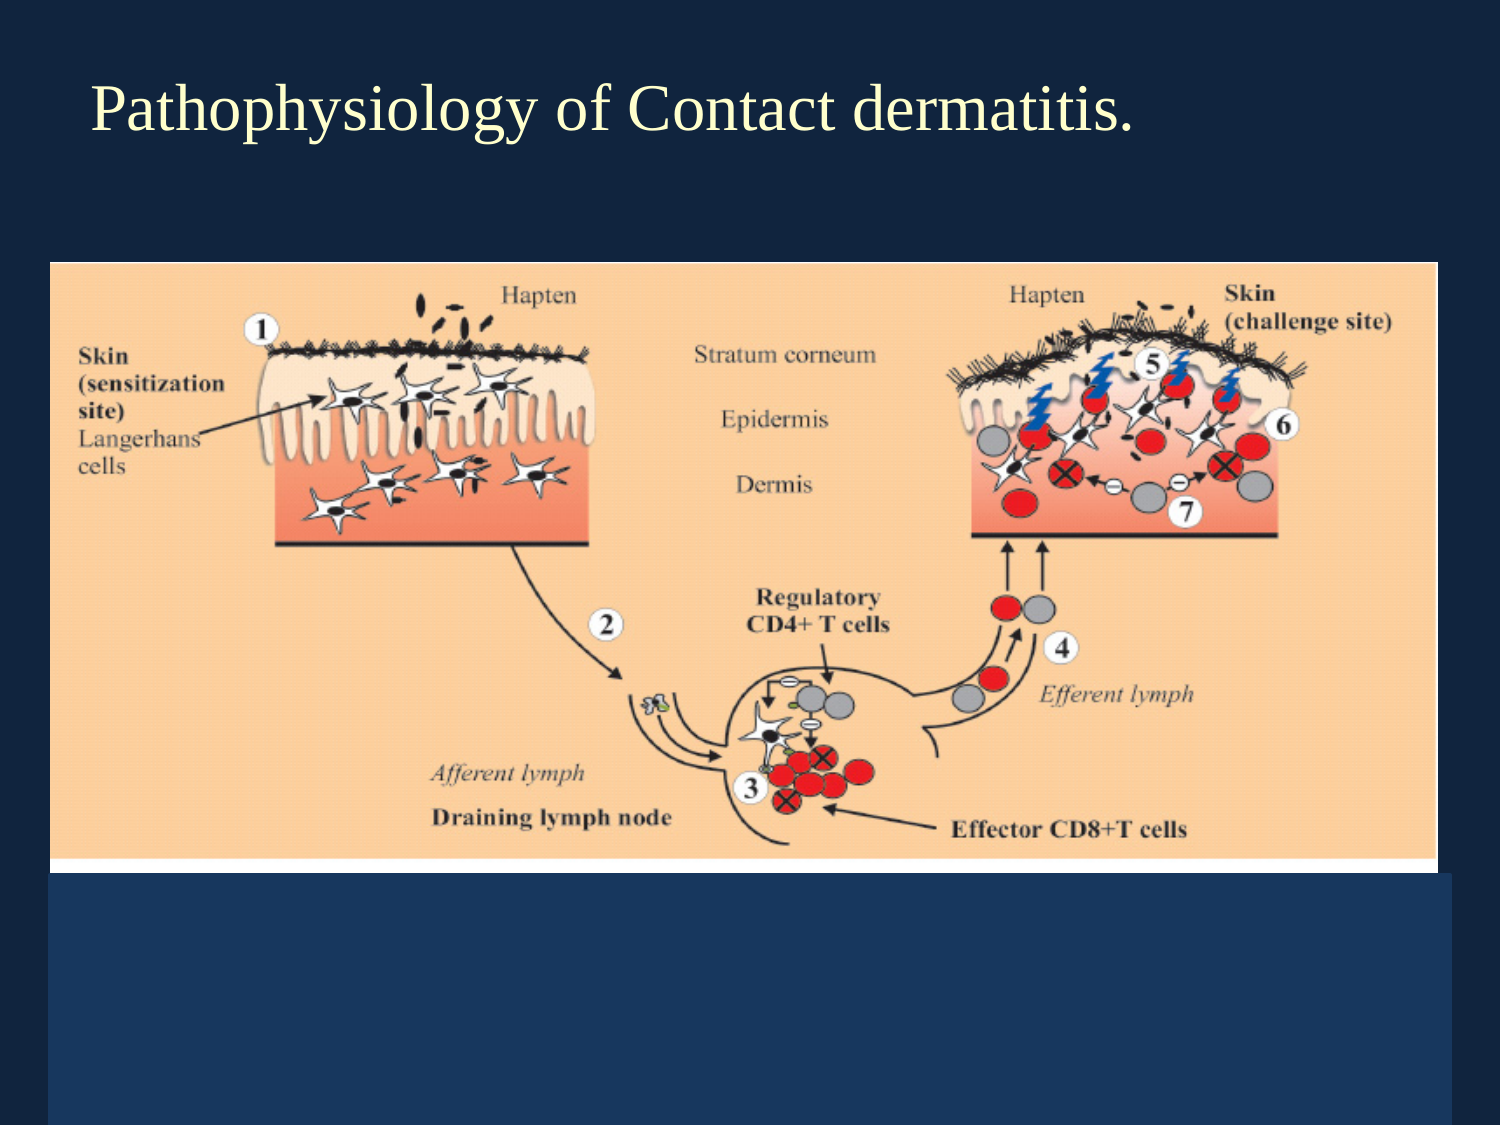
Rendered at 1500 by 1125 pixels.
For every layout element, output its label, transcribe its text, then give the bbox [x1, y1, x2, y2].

title Pathophysiology of Contact dermatitis. [75, 45, 1425, 163]
text_box [1442, 873, 1452, 1125]
picture [49, 262, 1438, 1125]
